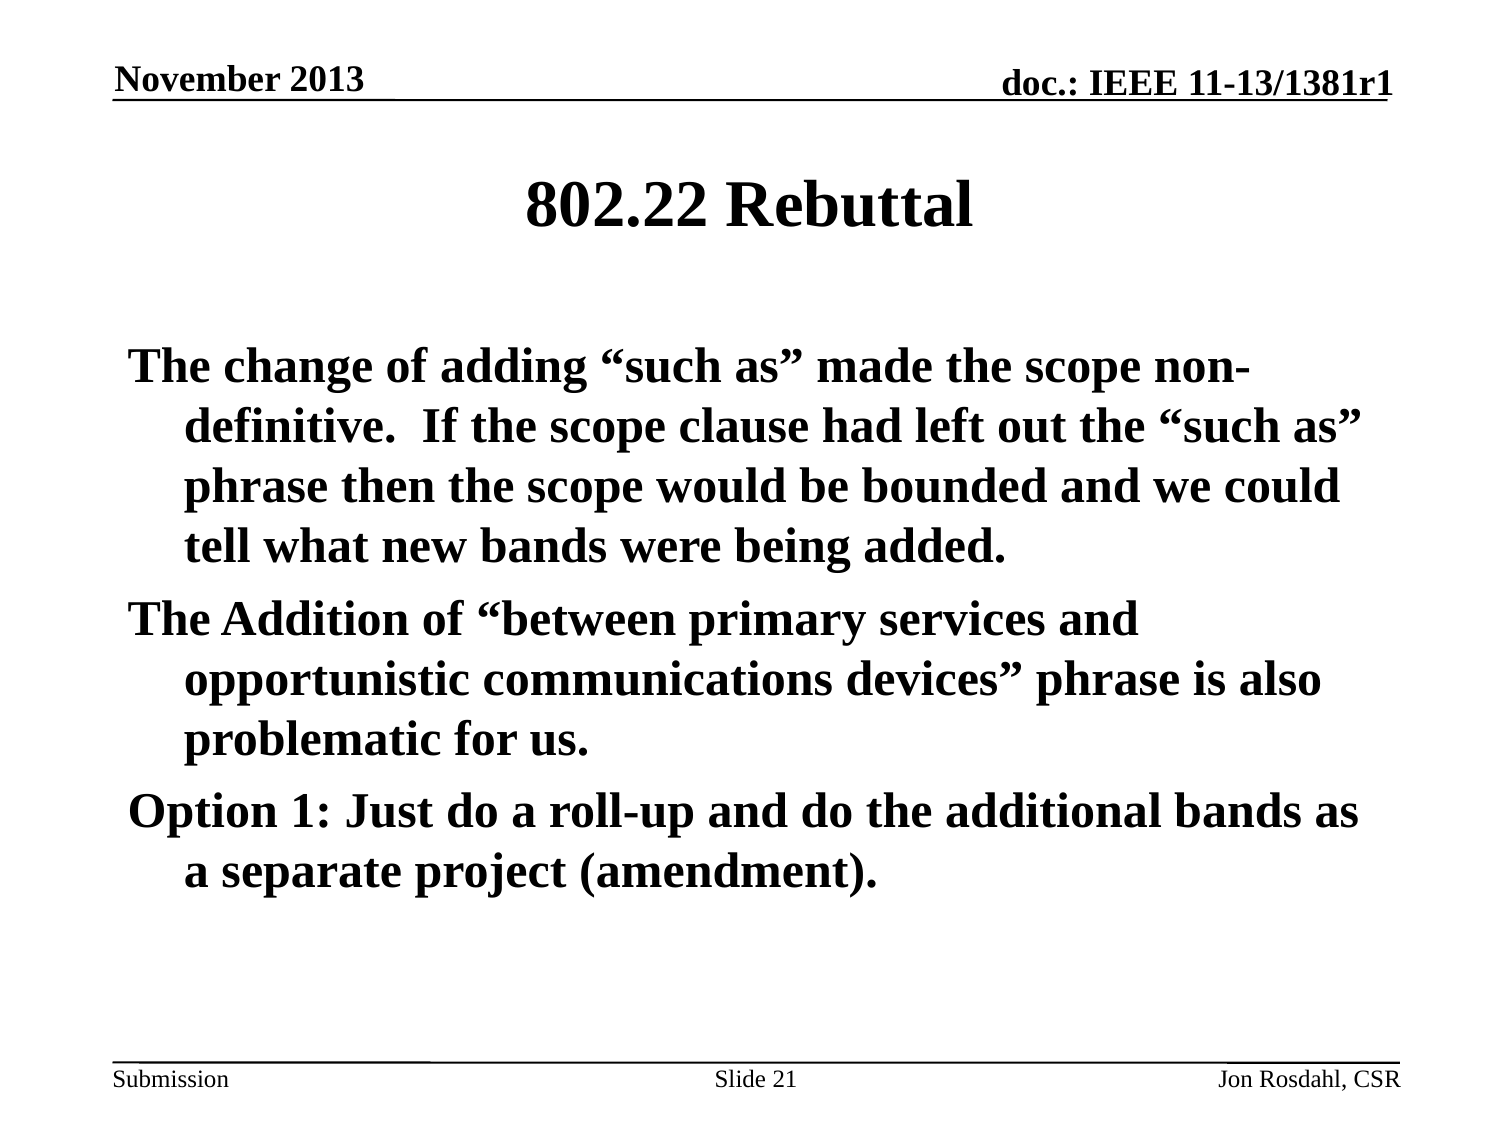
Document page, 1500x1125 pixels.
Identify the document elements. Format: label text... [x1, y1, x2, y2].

slide_number Slide 21 [712, 1061, 800, 1123]
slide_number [114, 54, 423, 100]
list The change of adding “such as” made the scope non-definitive. If the scope clause had left out the “such as” phrase then the scope would be bounded and we could tell what new bands were being added. The Addition of “between primary services and opportunistic communications devices” phrase is also problematic for us. Option 1: Just do a roll-up and do the additional bands as a separate project (amendment). [112, 324, 1388, 1000]
title 802.22 Rebuttal [112, 112, 1388, 288]
footer Jon Rosdahl, CSR [878, 1061, 1402, 1093]
